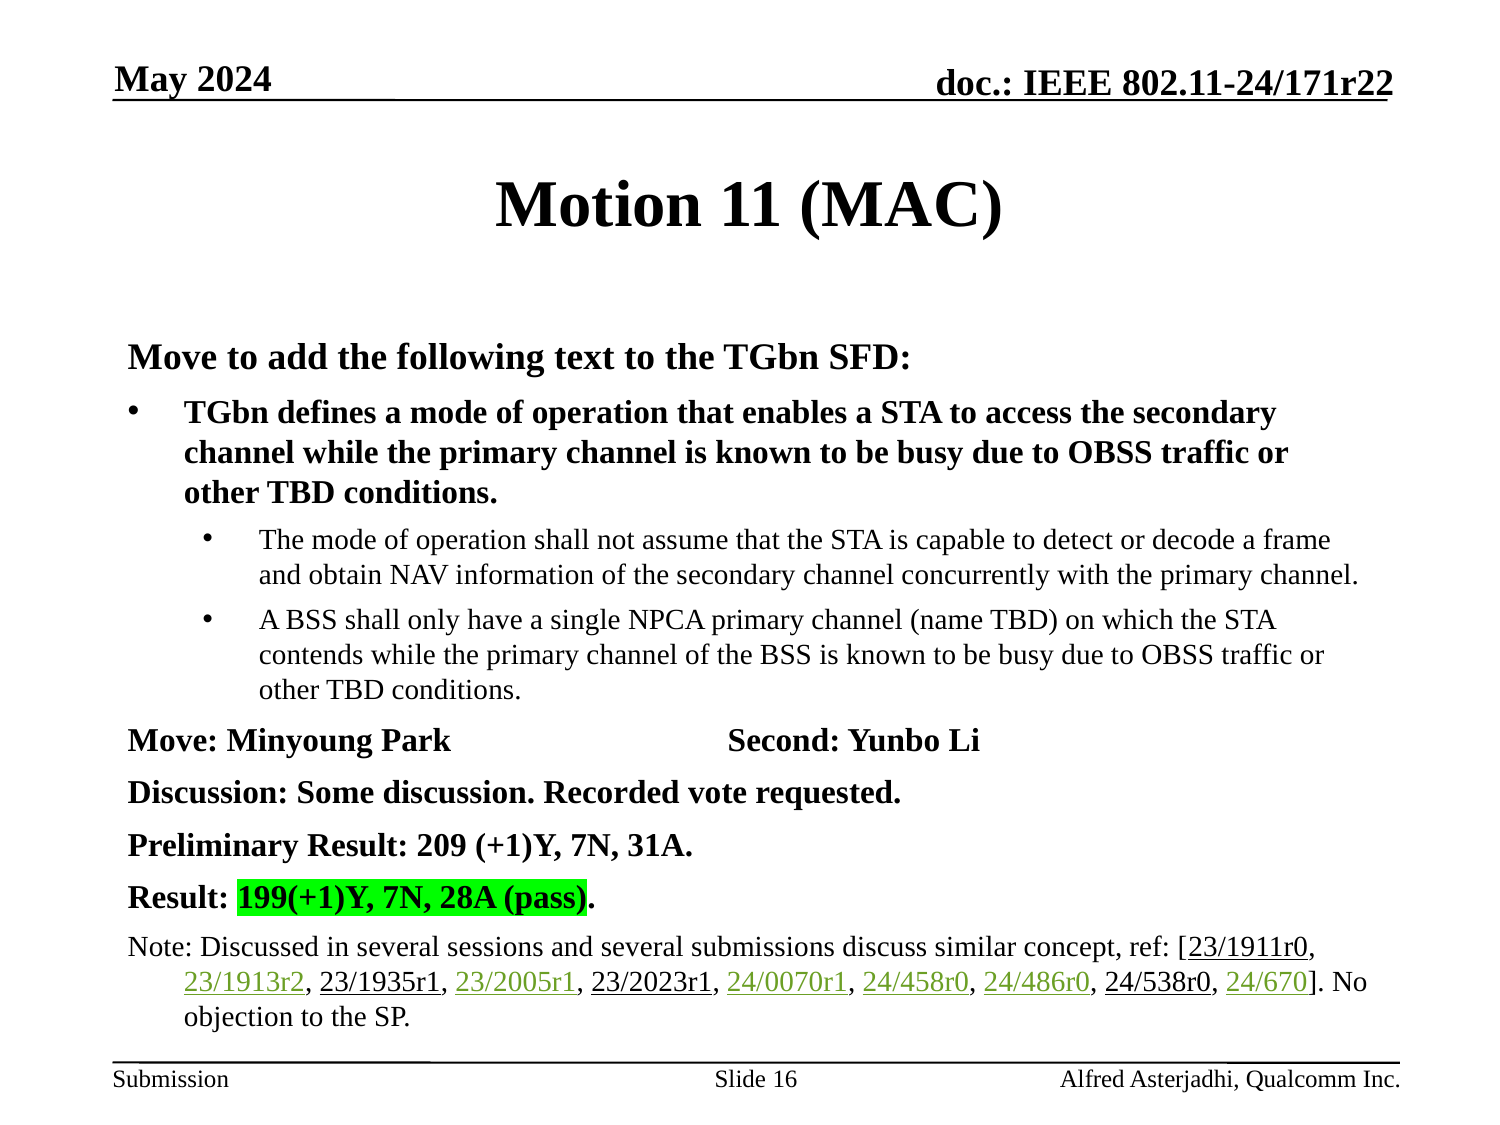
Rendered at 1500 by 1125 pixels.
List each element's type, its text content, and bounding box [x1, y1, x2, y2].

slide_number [114, 54, 423, 100]
list Move to add the following text to the TGbn SFD: TGbn defines a mode of operation that enables a STA to access the secondary channel while the primary channel is known to be busy due to OBSS traffic or other TBD conditions. The mode of operation shall not assume that the STA is capable to detect or decode a frame and obtain NAV information of the secondary channel concurrently with the primary channel. A BSS shall only have a single NPCA primary channel (name TBD) on which the STA contends while the primary channel of the BSS is known to be busy due to OBSS traffic or other TBD conditions. Move: Minyoung Park Second: Yunbo Li Discussion: Some discussion. Recorded vote requested. Preliminary Result: 209 (+1)Y, 7N, 31A. Result: 199(+1)Y, 7N, 28A (pass). Note: Discussed in several sessions and several submissions discuss similar concept, ref: [23/1911r0, 23/1913r2, 23/1935r1, 23/2005r1, 23/2023r1, 24/0070r1, 24/458r0, 24/486r0, 24/538r0, 24/670]. No objection to the SP. [112, 324, 1388, 1051]
title Motion 11 (MAC) [112, 112, 1388, 288]
footer Alfred Asterjadhi, Qualcomm Inc. [878, 1061, 1402, 1093]
slide_number Slide 16 [712, 1061, 800, 1123]
